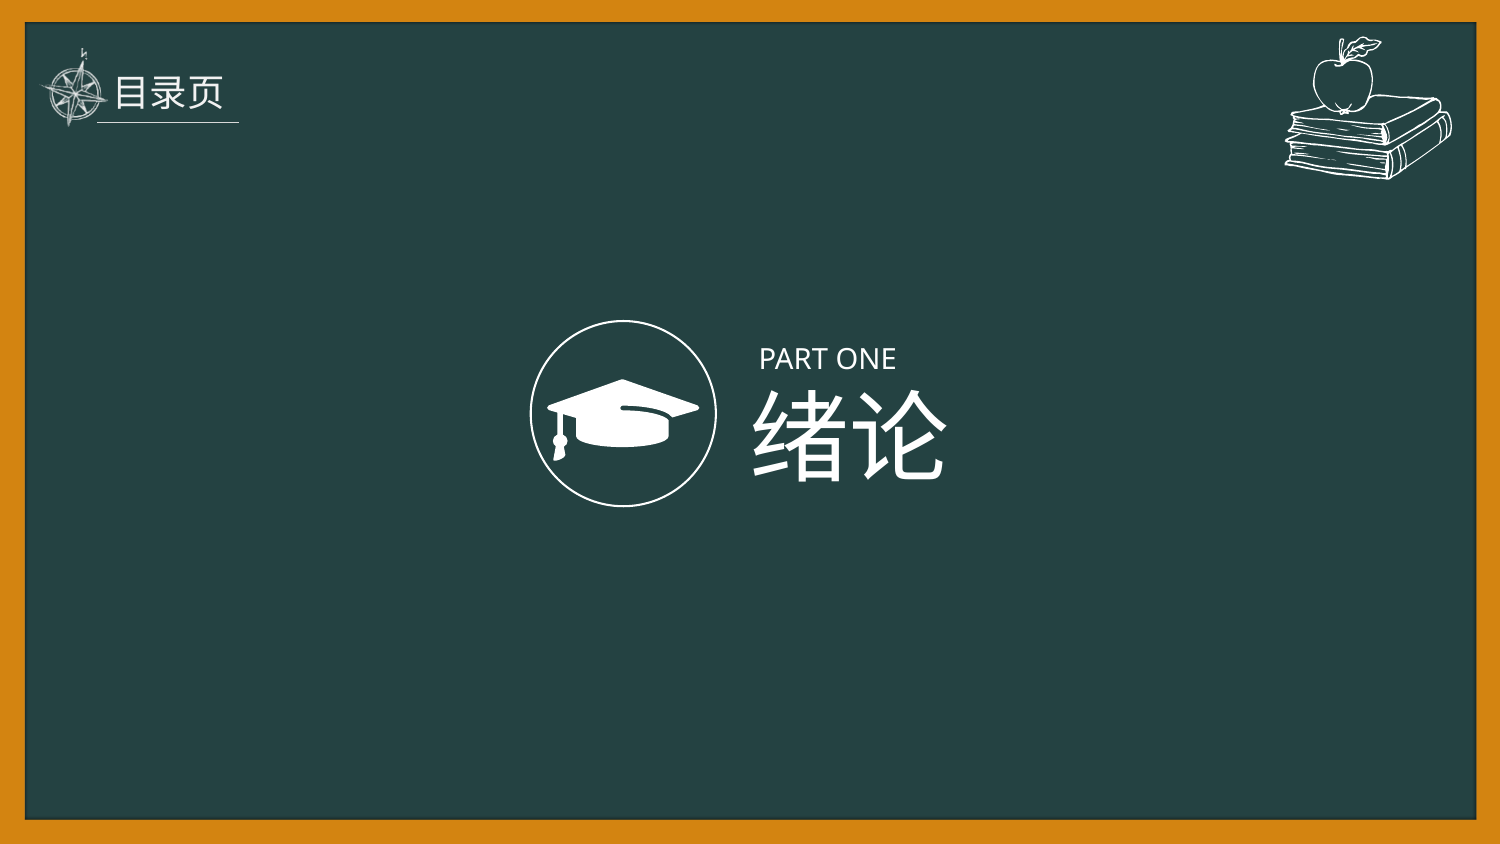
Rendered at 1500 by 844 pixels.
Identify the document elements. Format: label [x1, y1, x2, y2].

text_box [729, 333, 970, 504]
text_box [530, 321, 716, 507]
text_box [38, 48, 263, 127]
picture [0, 0, 1500, 844]
